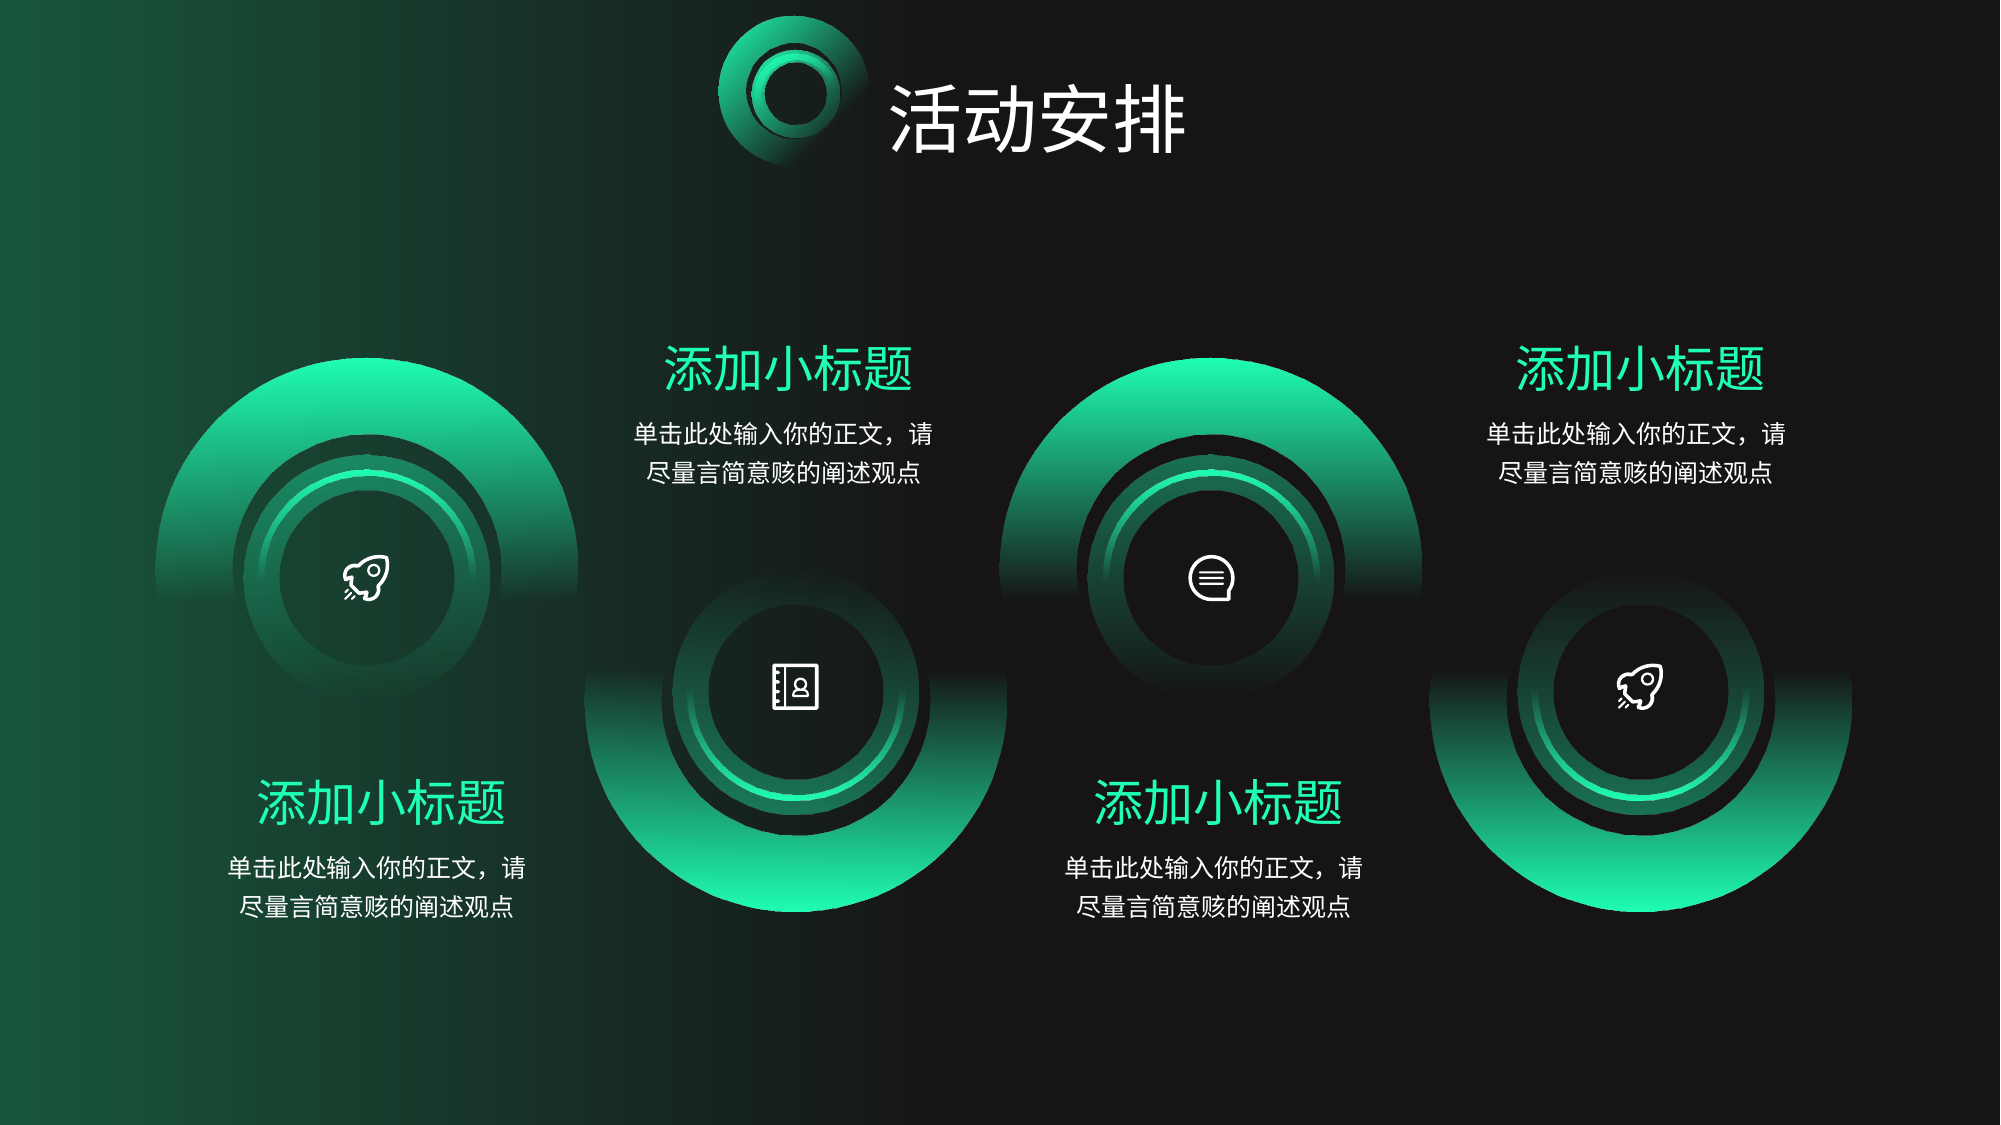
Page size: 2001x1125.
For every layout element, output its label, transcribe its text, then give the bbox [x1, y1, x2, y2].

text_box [584, 489, 1007, 912]
text_box 添加小标题 [647, 323, 930, 401]
text_box 单击此处输入你的正文，请尽量言简意赅的阐述观点 [609, 401, 958, 489]
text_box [718, 15, 1235, 171]
text_box 单击此处输入你的正文，请尽量言简意赅的阐述观点 [1462, 401, 1811, 489]
text_box 添加小标题 [1499, 323, 1782, 401]
text_box 添加小标题 [1077, 780, 1360, 836]
text_box [0, 0, 2000, 180]
text_box 单击此处输入你的正文，请尽量言简意赅的阐述观点 [203, 836, 552, 929]
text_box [155, 357, 578, 780]
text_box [1429, 489, 1851, 912]
text_box [0, 181, 2000, 1125]
text_box 添加小标题 [240, 780, 523, 836]
text_box 单击此处输入你的正文，请尽量言简意赅的阐述观点 [1040, 836, 1389, 929]
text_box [999, 357, 1422, 780]
